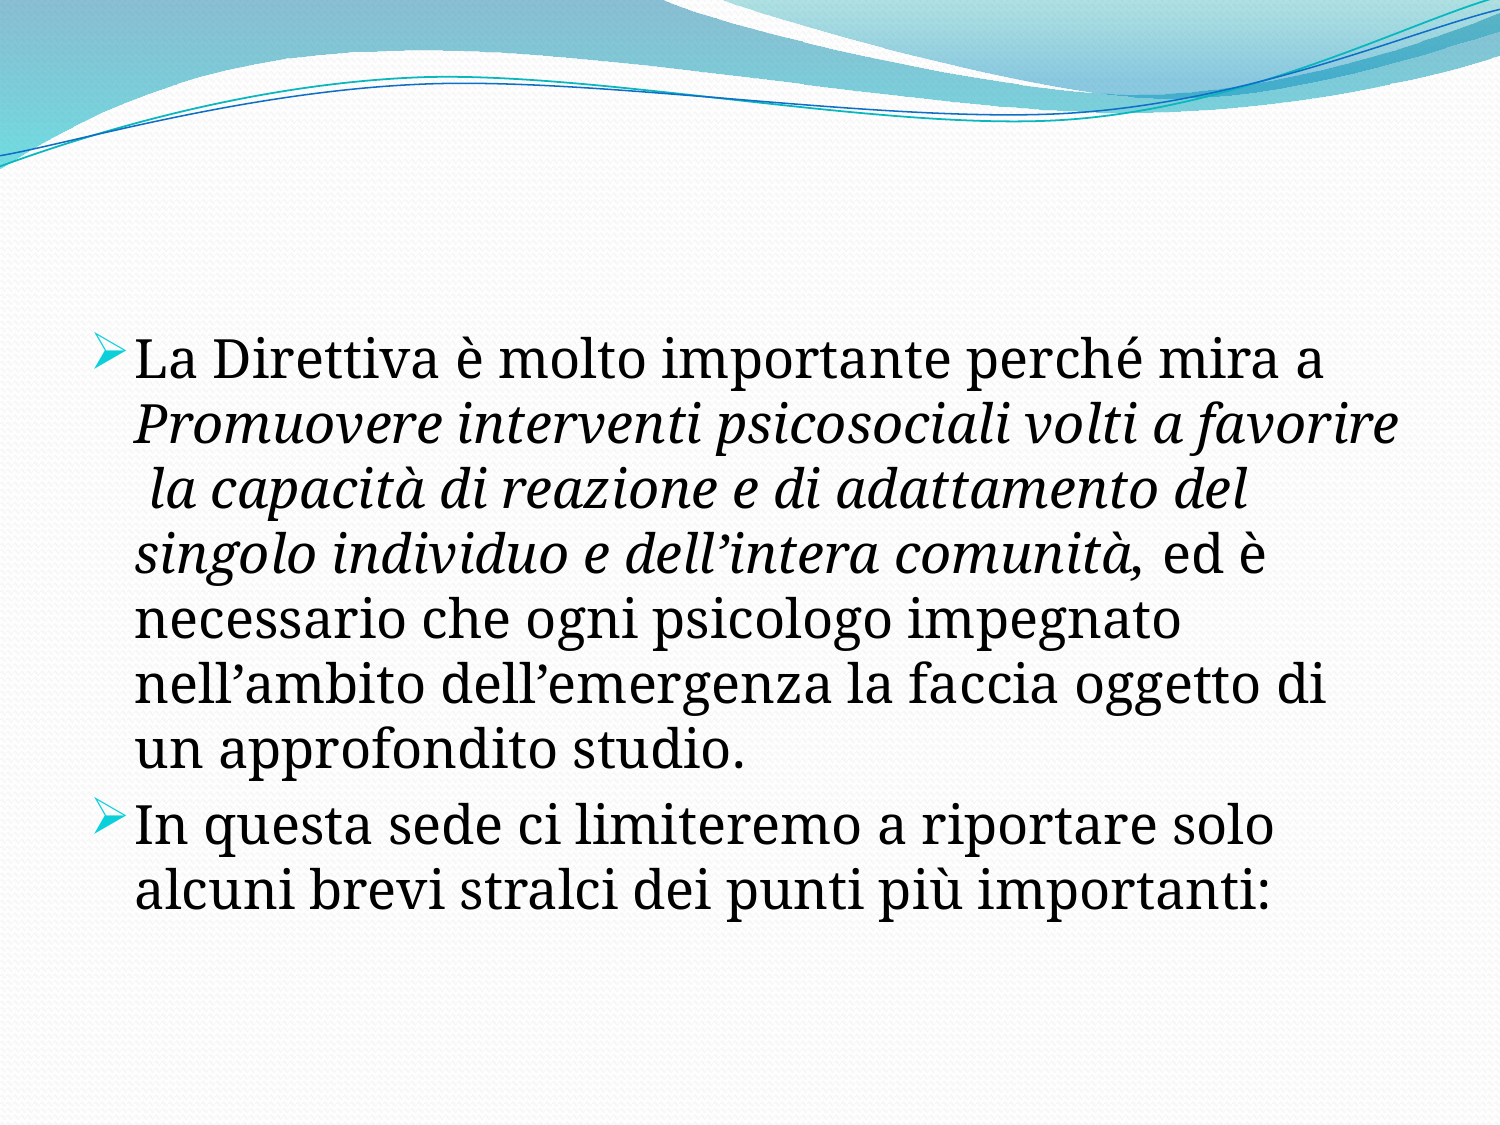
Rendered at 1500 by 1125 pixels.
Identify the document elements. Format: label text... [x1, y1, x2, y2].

list La Direttiva è molto importante perché mira a Promuovere interventi psicosociali volti a favorire la capacità di reazione e di adattamento del singolo individuo e dell’intera comunità, ed è necessario che ogni psicologo impegnato nell’ambito dell’emergenza la faccia oggetto di un approfondito studio. In questa sede ci limiteremo a riportare solo alcuni brevi stralci dei punti più importanti: [75, 317, 1425, 1038]
